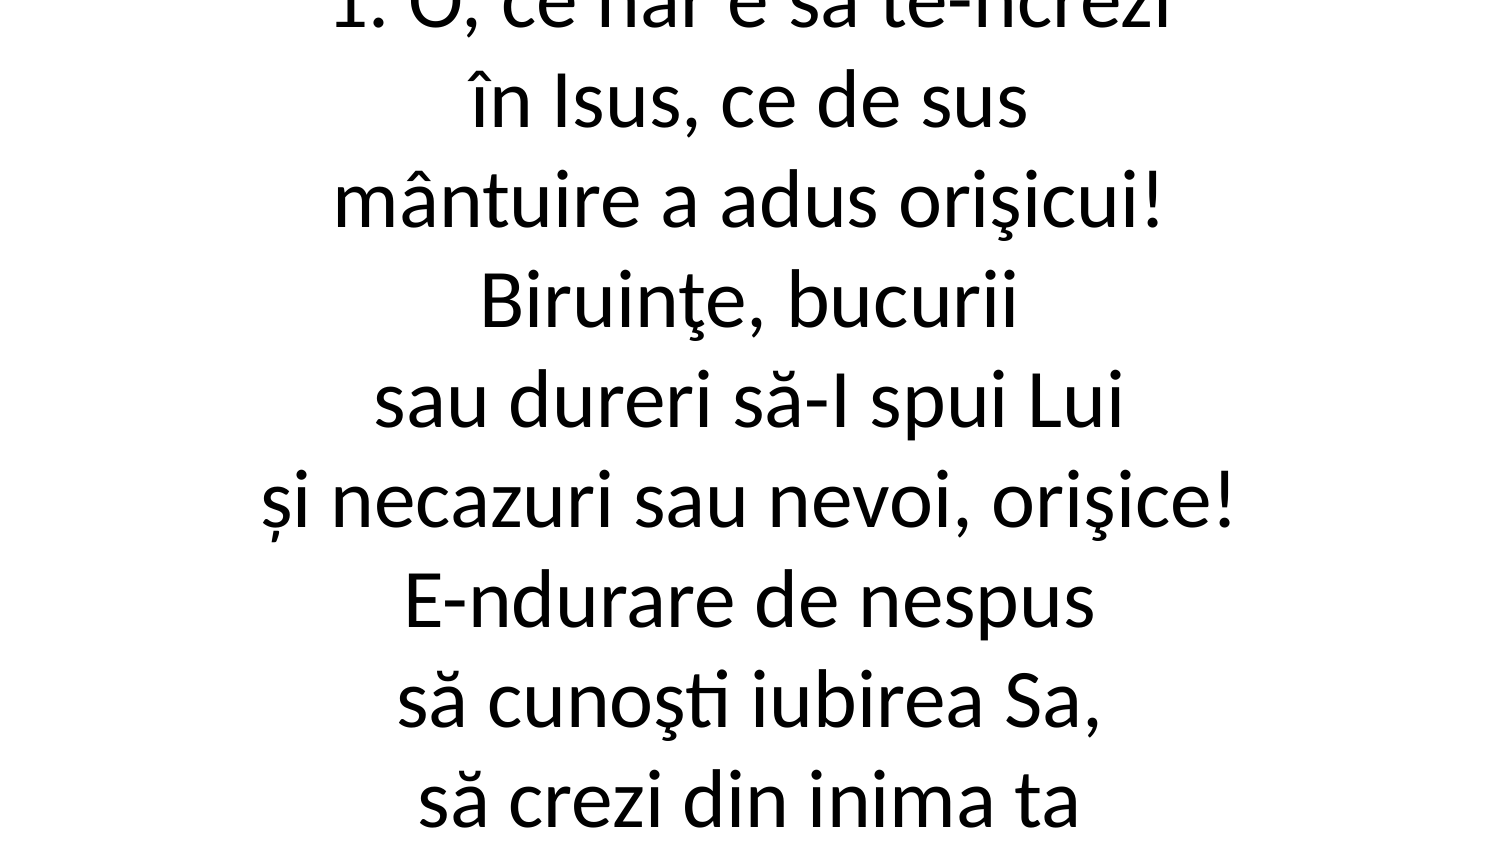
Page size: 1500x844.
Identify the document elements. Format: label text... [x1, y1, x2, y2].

text_box 1. O, ce har e să te-ncrezi în Isus, ce de sus mântuire a adus orişicui! Biruinţe, bucurii sau dureri să-I spui Lui și necazuri sau nevoi, orişice! E-ndurare de nespus să cunoşti iubirea Sa, să crezi din inima ta în Isus! [245, 0, 1255, 844]
